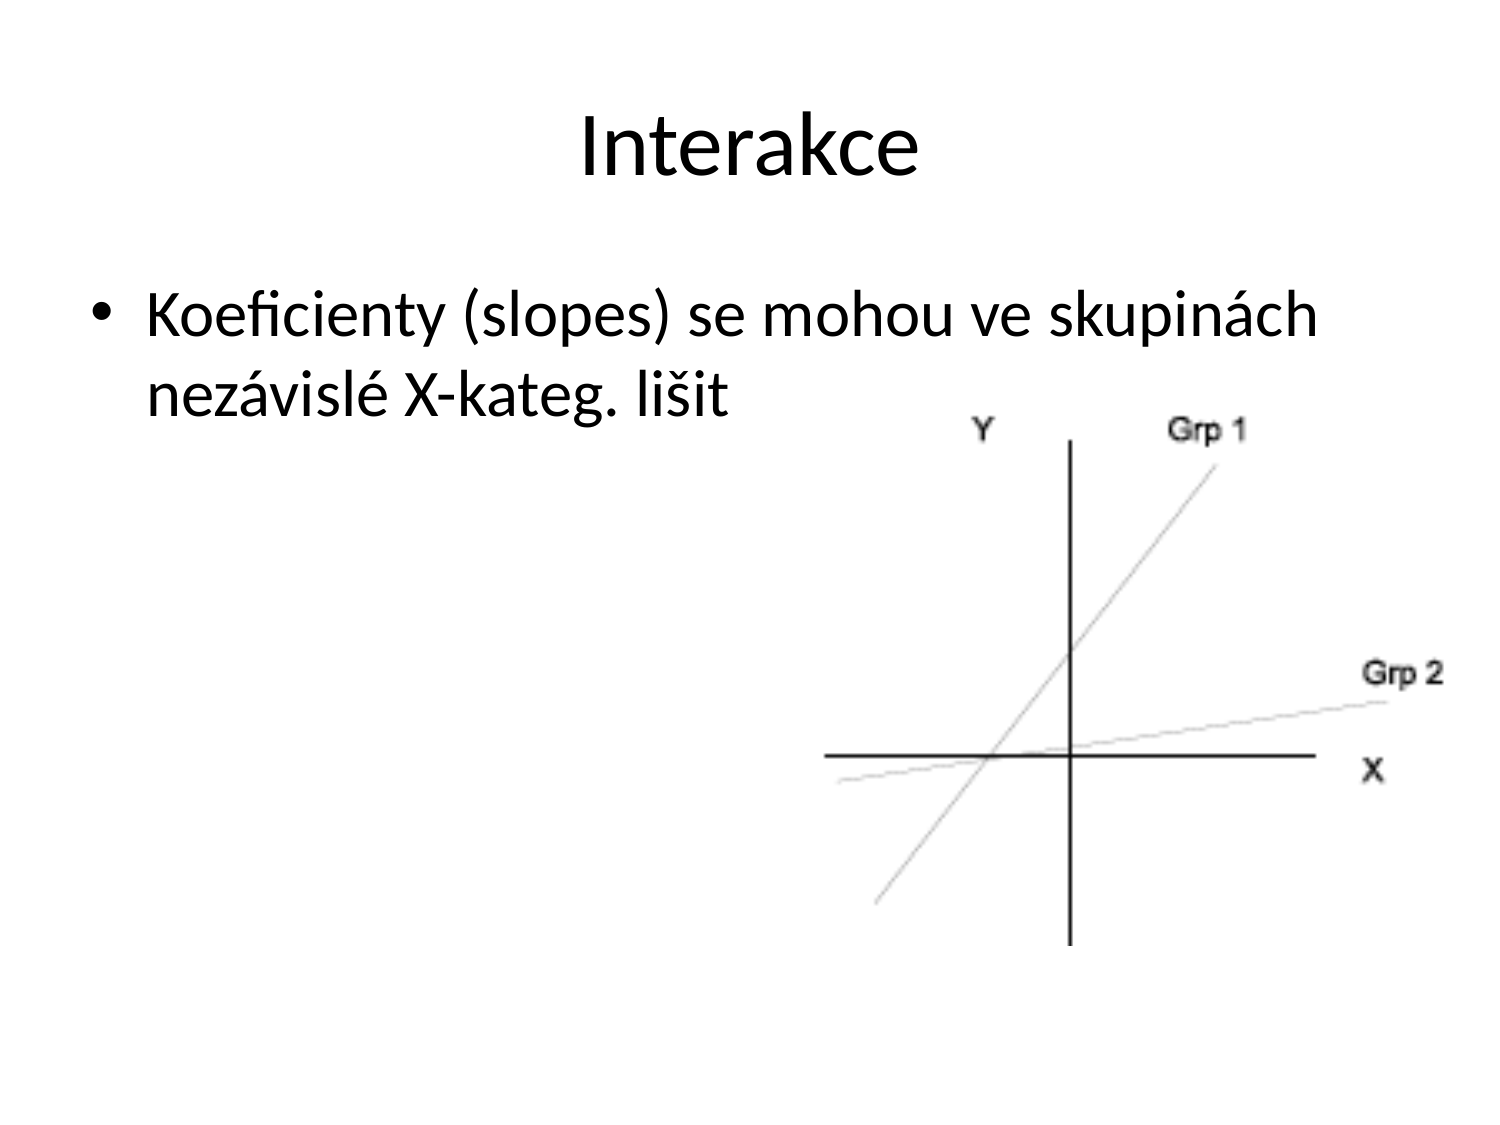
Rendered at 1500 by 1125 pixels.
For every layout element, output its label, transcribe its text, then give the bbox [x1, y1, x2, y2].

picture [808, 361, 1454, 946]
title Interakce [75, 45, 1425, 233]
list Koeficienty (slopes) se mohou ve skupinách nezávislé X-kateg. lišit [75, 262, 1425, 1005]
